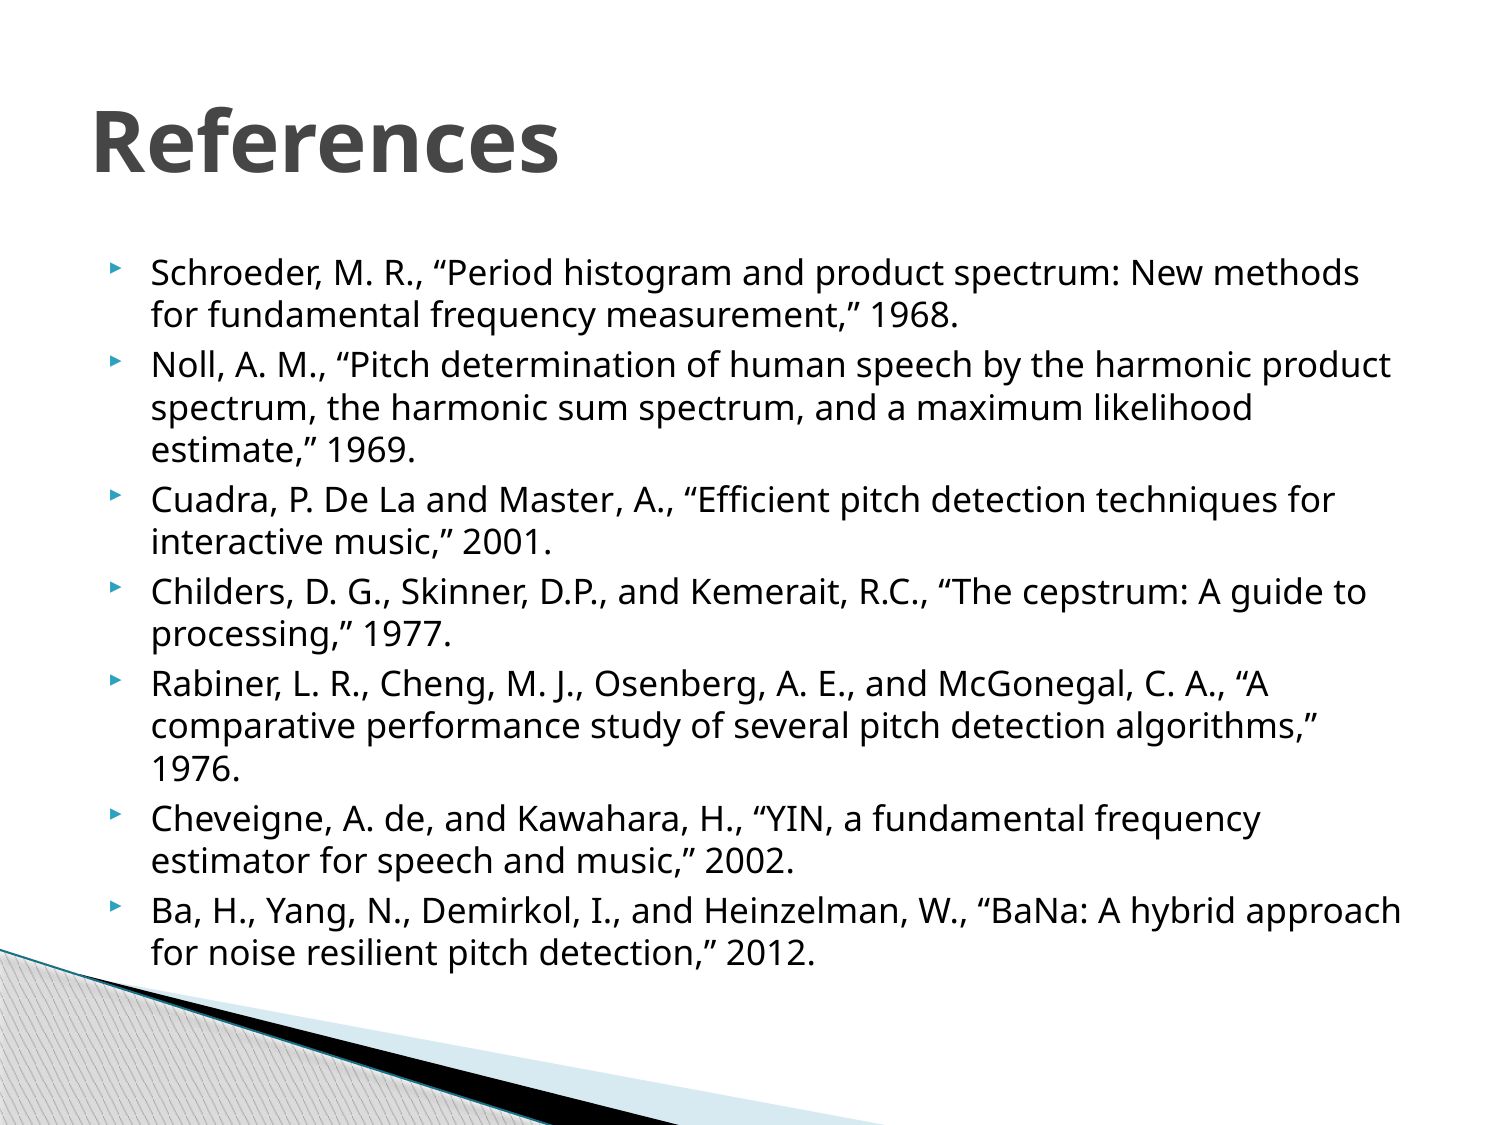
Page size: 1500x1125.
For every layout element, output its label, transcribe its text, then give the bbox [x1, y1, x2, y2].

title References [75, 45, 1425, 233]
list Schroeder, M. R., “Period histogram and product spectrum: New methods for fundamental frequency measurement,” 1968. Noll, A. M., “Pitch determination of human speech by the harmonic product spectrum, the harmonic sum spectrum, and a maximum likelihood estimate,” 1969. Cuadra, P. De La and Master, A., “Efficient pitch detection techniques for interactive music,” 2001. Childers, D. G., Skinner, D.P., and Kemerait, R.C., “The cepstrum: A guide to processing,” 1977. Rabiner, L. R., Cheng, M. J., Osenberg, A. E., and McGonegal, C. A., “A comparative performance study of several pitch detection algorithms,” 1976. Cheveigne, A. de, and Kawahara, H., “YIN, a fundamental frequency estimator for speech and music,” 2002. Ba, H., Yang, N., Demirkol, I., and Heinzelman, W., “BaNa: A hybrid approach for noise resilient pitch detection,” 2012. [75, 243, 1425, 986]
